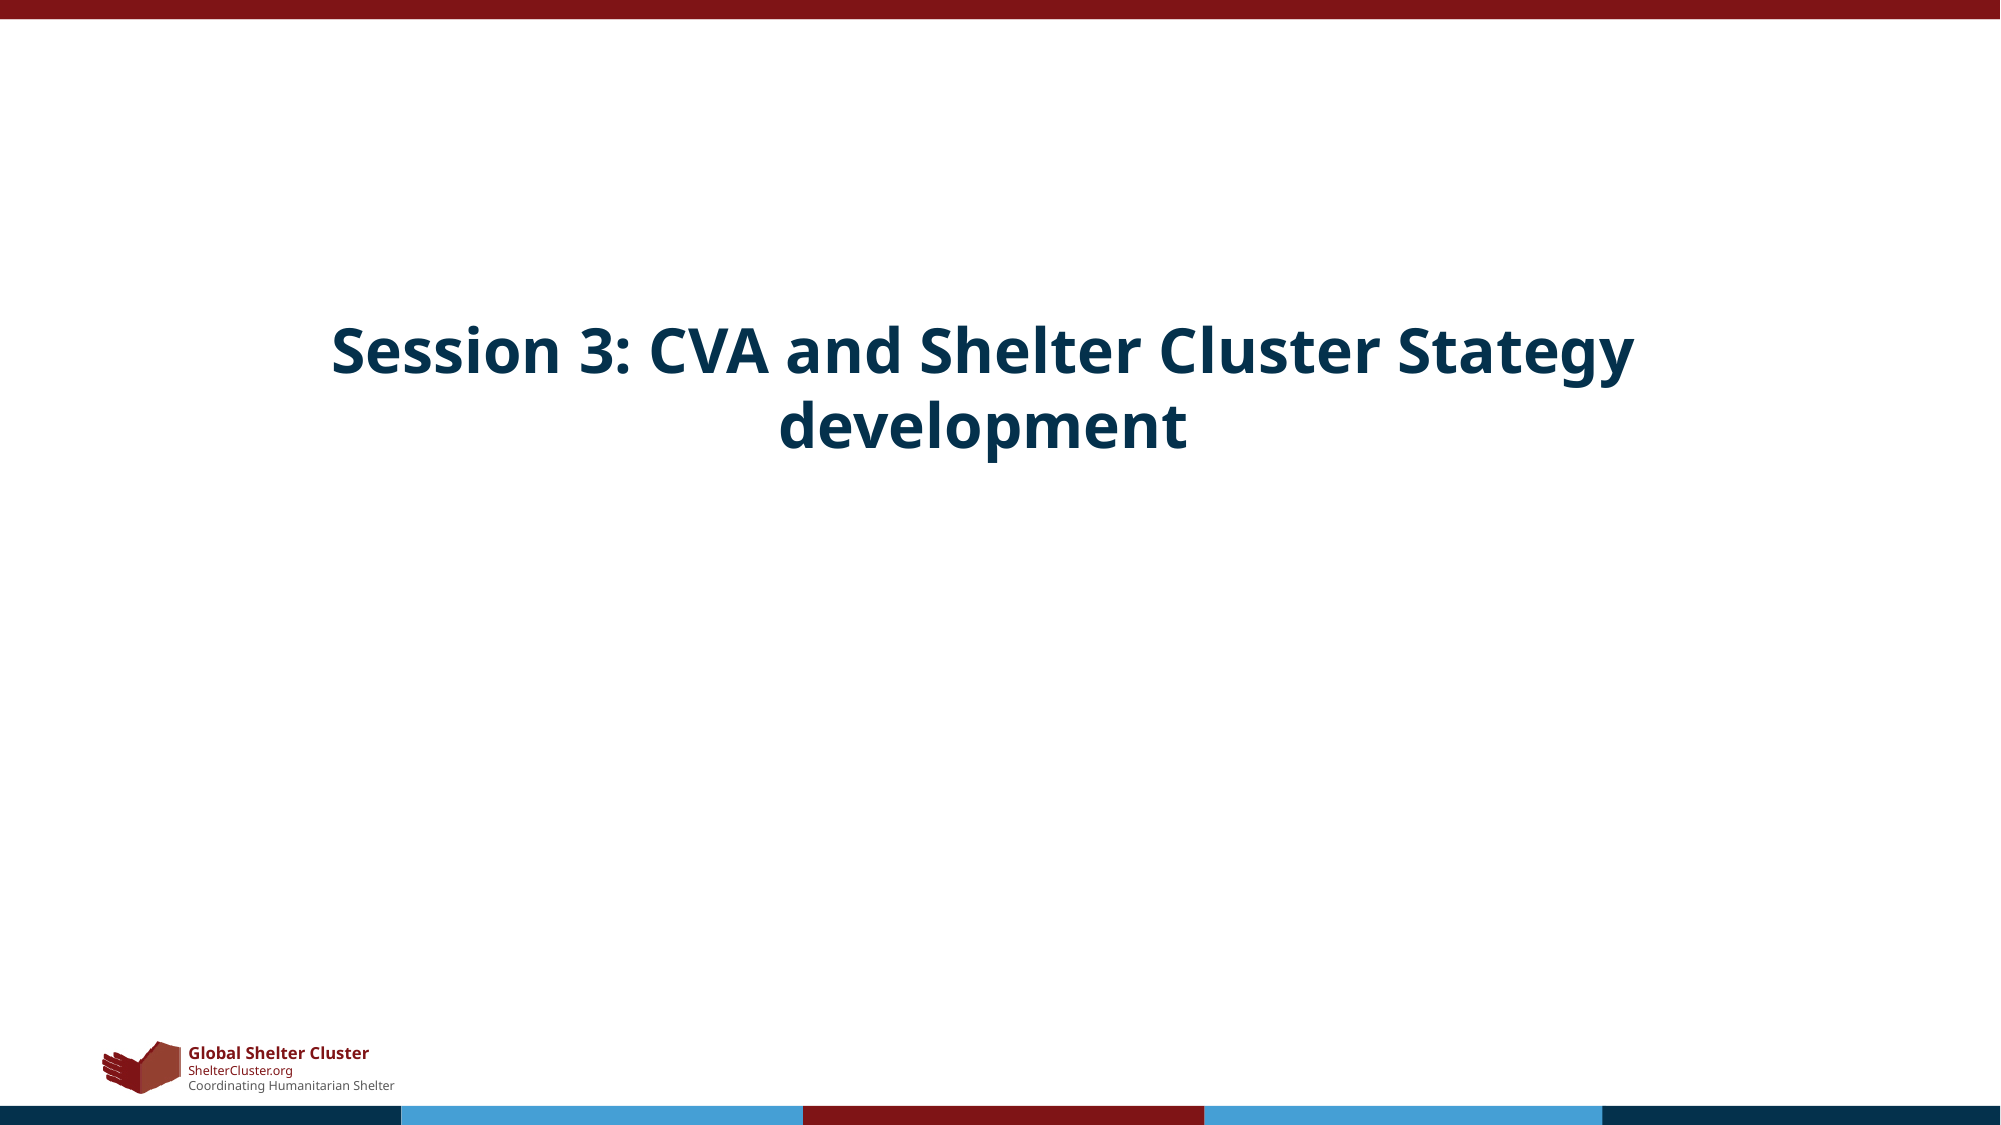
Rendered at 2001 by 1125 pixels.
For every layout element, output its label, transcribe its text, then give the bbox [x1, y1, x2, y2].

title Session 3: CVA and Shelter Cluster Stategy development [133, 302, 1834, 544]
picture [102, 1041, 181, 1094]
